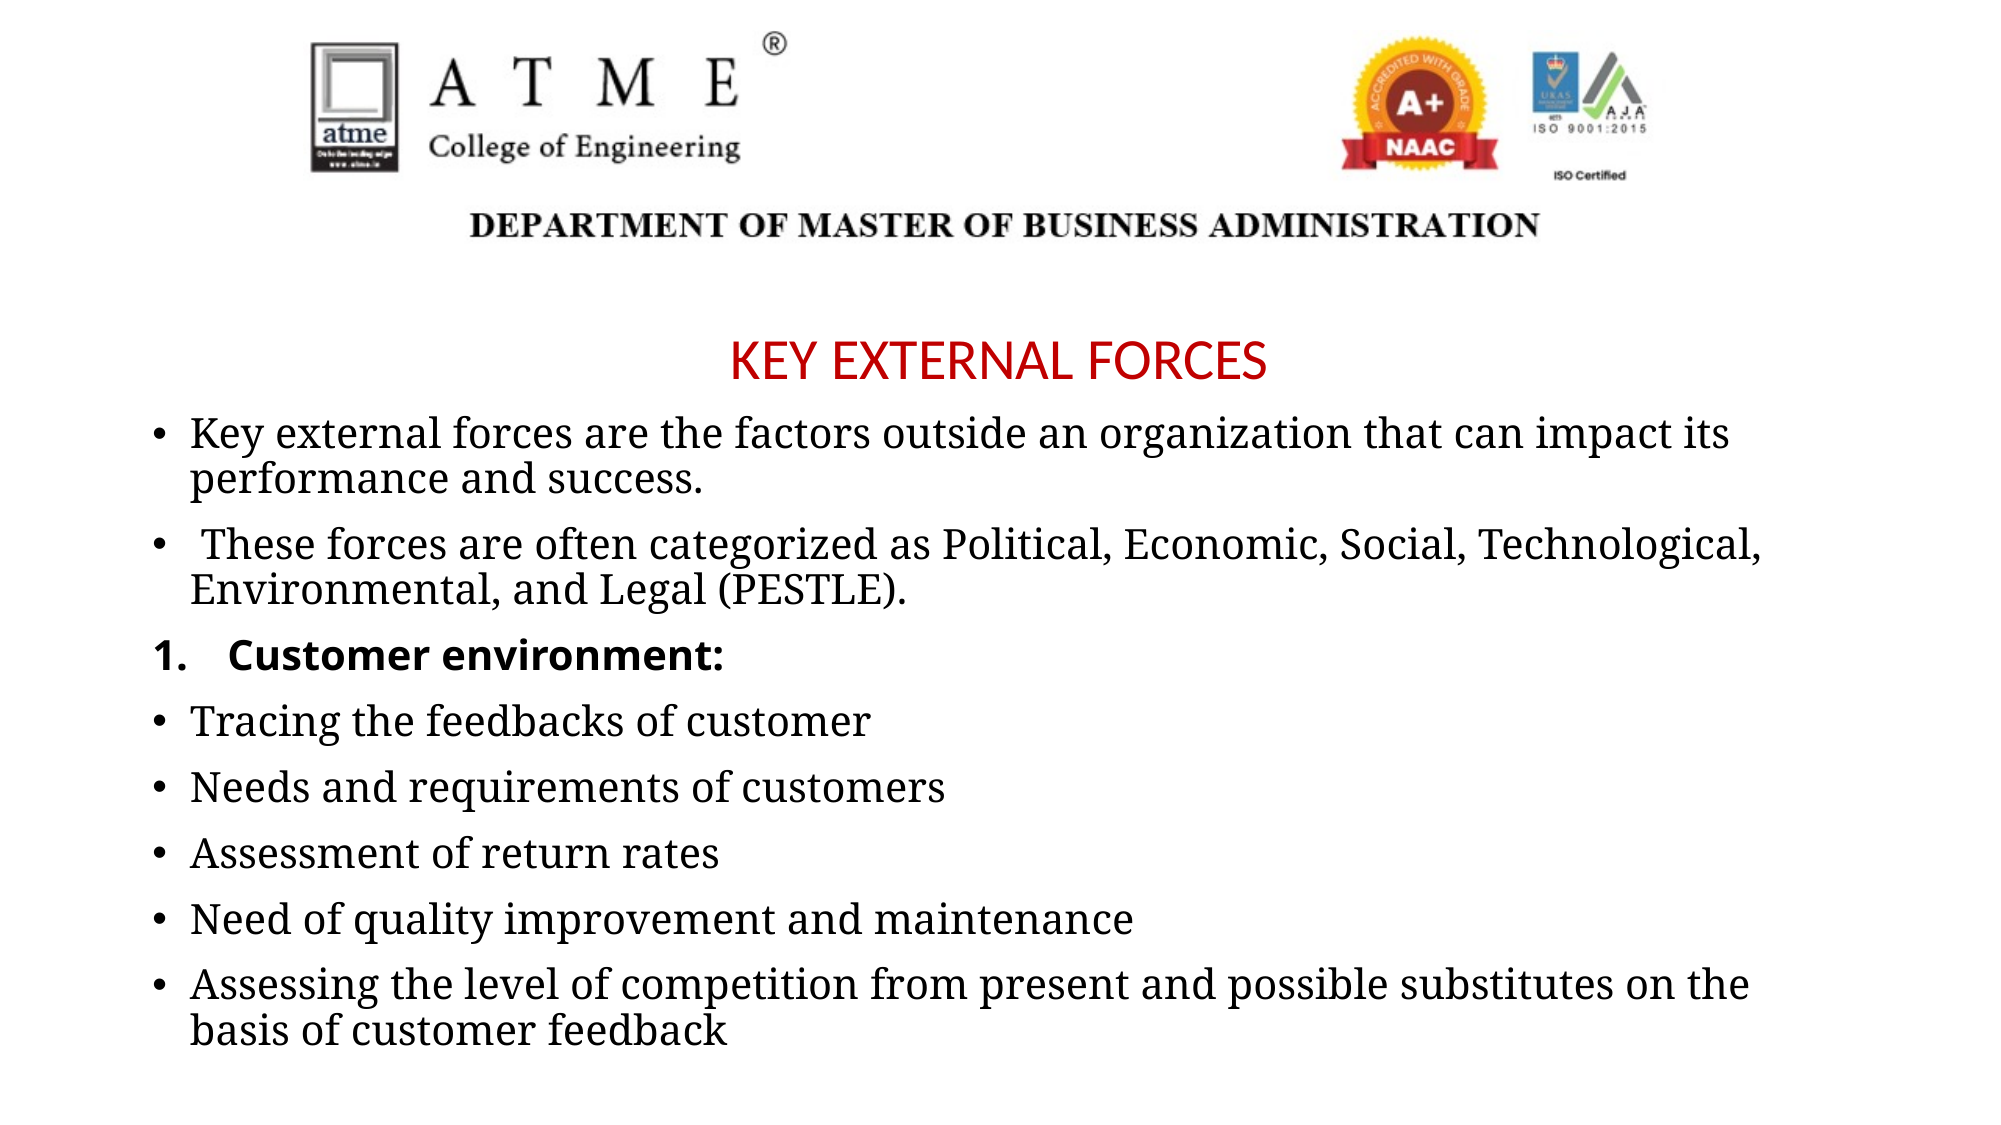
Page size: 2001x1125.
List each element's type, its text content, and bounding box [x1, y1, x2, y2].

list KEY EXTERNAL FORCES Key external forces are the factors outside an organization that can impact its performance and success. These forces are often categorized as Political, Economic, Social, Technological, Environmental, and Legal (PESTLE). Customer environment: Tracing the feedbacks of customer Needs and requirements of customers Assessment of return rates Need of quality improvement and maintenance Assessing the level of competition from present and possible substitutes on the basis of customer feedback [137, 321, 1863, 1125]
picture [303, 30, 1697, 245]
